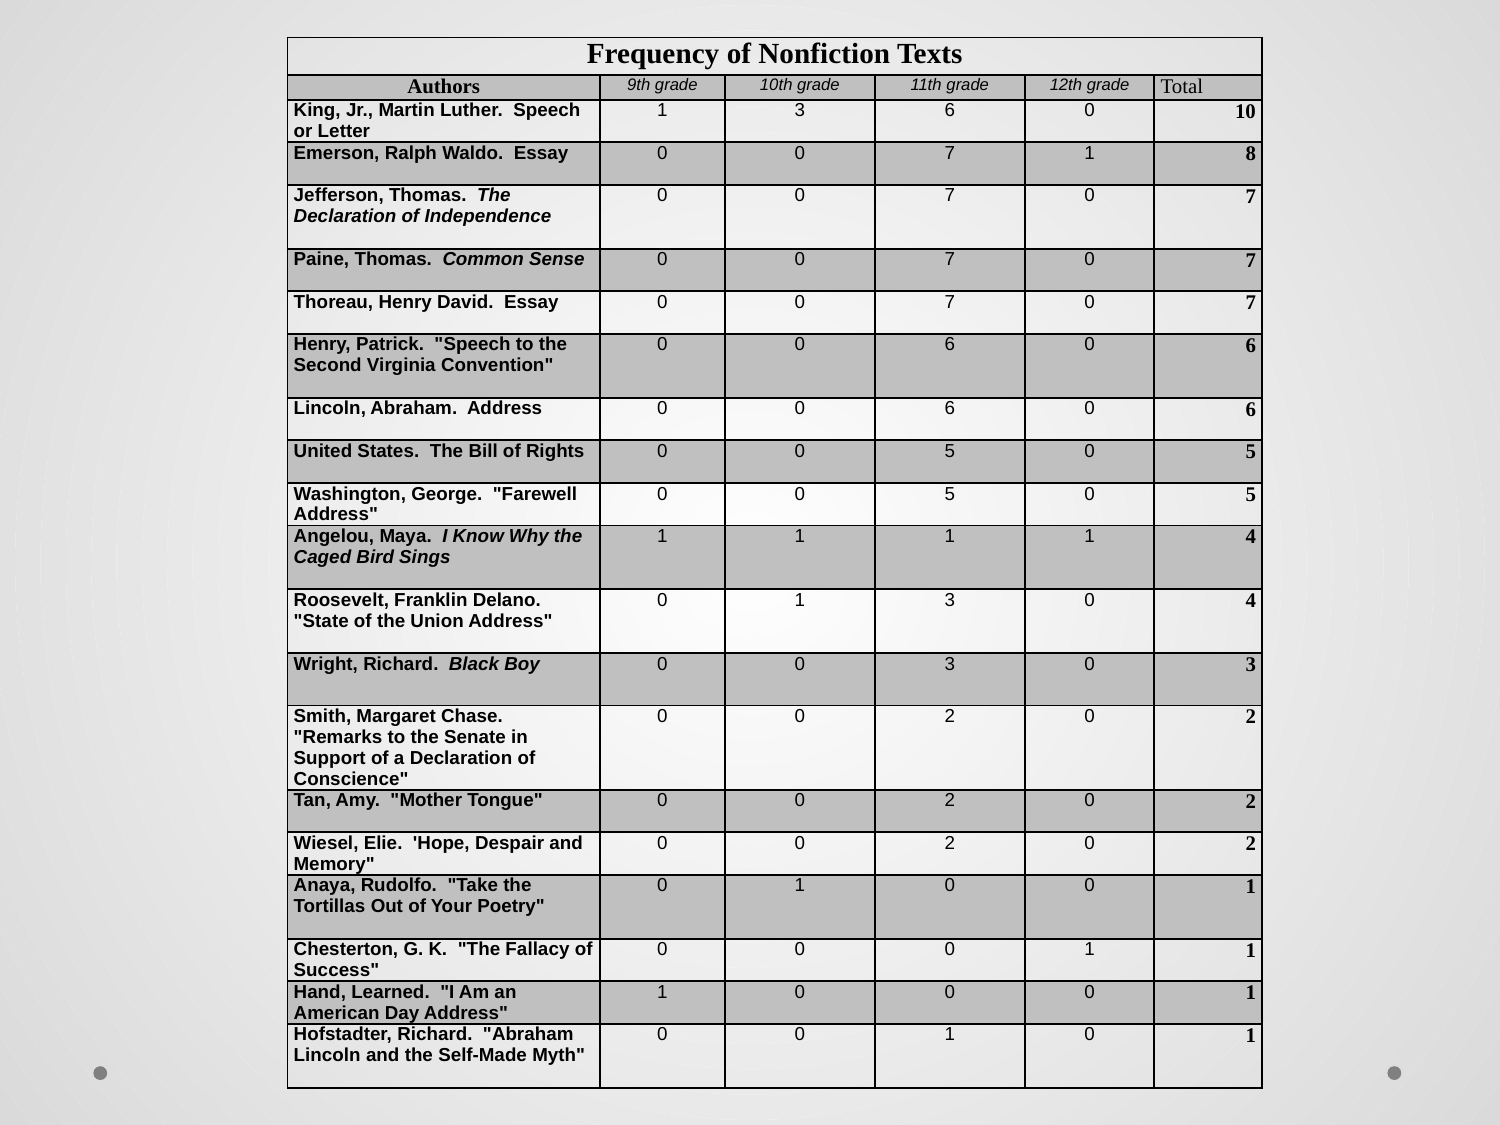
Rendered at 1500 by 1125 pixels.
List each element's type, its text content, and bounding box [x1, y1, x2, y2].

table_cell Authors [288, 76, 599, 99]
table_cell Thoreau, Henry David. Essay [288, 292, 599, 333]
table_cell 0 [601, 186, 724, 248]
table_cell Anaya, Rudolfo. "Take the Tortillas Out of Your Poetry" [288, 876, 599, 938]
table_cell Washington, George. "Farewell Address" [288, 484, 599, 525]
table_cell 7 [1155, 186, 1261, 248]
table_cell 0 [601, 250, 724, 290]
table_cell 2 [876, 833, 1024, 874]
table_cell 0 [876, 876, 1024, 938]
table_cell 0 [726, 940, 874, 980]
table_cell 1 [1155, 982, 1261, 1023]
table_cell 0 [1026, 706, 1153, 789]
table_cell 0 [601, 143, 724, 184]
table_cell Chesterton, G. K. "The Fallacy of Success" [288, 940, 599, 980]
table_cell 0 [726, 654, 874, 705]
table_cell 0 [1026, 335, 1153, 397]
table_cell Paine, Thomas. Common Sense [288, 250, 599, 290]
table_cell 0 [726, 982, 874, 1023]
table_cell 5 [876, 441, 1024, 482]
table_cell 0 [726, 1025, 874, 1087]
table_cell 0 [726, 292, 874, 333]
table_cell 0 [1026, 833, 1153, 874]
table_cell 3 [876, 590, 1024, 652]
table_cell 1 [726, 590, 874, 652]
table_cell 0 [1026, 791, 1153, 831]
table_cell 1 [1026, 143, 1153, 184]
table_cell 0 [726, 399, 874, 439]
table_cell 1 [876, 526, 1024, 588]
table_cell 0 [1026, 292, 1153, 333]
table_cell 0 [601, 833, 724, 874]
table_cell United States. The Bill of Rights [288, 441, 599, 482]
table_cell 0 [1026, 654, 1153, 705]
table_cell 1 [601, 101, 724, 141]
table_cell King, Jr., Martin Luther. Speech or Letter [288, 101, 599, 141]
table_cell 0 [601, 940, 724, 980]
table_cell Emerson, Ralph Waldo. Essay [288, 143, 599, 184]
table_cell Total [1155, 76, 1261, 99]
table_cell 1 [876, 1025, 1024, 1087]
table_cell Lincoln, Abraham. Address [288, 399, 599, 439]
table_cell Jefferson, Thomas. The Declaration of Independence [288, 186, 599, 248]
table_cell 0 [601, 484, 724, 525]
table_cell Tan, Amy. "Mother Tongue" [288, 791, 599, 831]
table_cell Roosevelt, Franklin Delano. "State of the Union Address" [288, 590, 599, 652]
table_cell 0 [1026, 441, 1153, 482]
table_cell 12th grade [1026, 76, 1153, 99]
table_cell 0 [726, 335, 874, 397]
table_cell 11th grade [876, 76, 1024, 99]
table_cell 2 [1155, 791, 1261, 831]
table_header Frequency of Nonfiction Texts [288, 38, 1261, 74]
table_cell 2 [876, 706, 1024, 789]
table_cell 5 [1155, 484, 1261, 525]
table_cell 0 [726, 833, 874, 874]
table_cell 3 [1155, 654, 1261, 705]
table_cell 0 [876, 982, 1024, 1023]
table_cell 1 [726, 876, 874, 938]
table_cell 0 [601, 1025, 724, 1087]
table_cell 0 [601, 441, 724, 482]
table_cell 0 [1026, 484, 1153, 525]
table_cell 1 [726, 526, 874, 588]
table_cell 0 [726, 250, 874, 290]
table_cell Angelou, Maya. I Know Why the Caged Bird Sings [288, 526, 599, 588]
table_cell 0 [726, 706, 874, 789]
table_cell 0 [601, 654, 724, 705]
table_cell 10th grade [726, 76, 874, 99]
table_cell 0 [601, 706, 724, 789]
table_cell 0 [1026, 590, 1153, 652]
table_cell 5 [876, 484, 1024, 525]
table_cell 7 [876, 186, 1024, 248]
table_cell 0 [601, 292, 724, 333]
table_cell 1 [1155, 876, 1261, 938]
table_cell 1 [601, 526, 724, 588]
table_cell 8 [1155, 143, 1261, 184]
table_cell 1 [1026, 940, 1153, 980]
table_cell 0 [726, 143, 874, 184]
table_cell 0 [726, 441, 874, 482]
table_cell 0 [1026, 250, 1153, 290]
table_cell 2 [1155, 833, 1261, 874]
table_cell 1 [601, 982, 724, 1023]
table_cell 1 [1155, 940, 1261, 980]
table_cell 0 [1026, 876, 1153, 938]
table_cell 3 [726, 101, 874, 141]
table_cell Hofstadter, Richard. "Abraham Lincoln and the Self-Made Myth" [288, 1025, 599, 1087]
table_cell 6 [876, 101, 1024, 141]
table_cell 7 [876, 292, 1024, 333]
table_cell 0 [1026, 186, 1153, 248]
table_cell Wright, Richard. Black Boy [288, 654, 599, 705]
table_cell 0 [1026, 101, 1153, 141]
table_cell 10 [1155, 101, 1261, 141]
table_cell 0 [726, 186, 874, 248]
table_cell 0 [726, 791, 874, 831]
table_cell 7 [1155, 292, 1261, 333]
table_cell 3 [876, 654, 1024, 705]
table_cell 9th grade [601, 76, 724, 99]
table_cell 0 [601, 335, 724, 397]
table_cell 0 [601, 791, 724, 831]
table_cell 6 [876, 335, 1024, 397]
table_cell 0 [601, 590, 724, 652]
table_cell Henry, Patrick. "Speech to the Second Virginia Convention" [288, 335, 599, 397]
table_cell 4 [1155, 590, 1261, 652]
table_cell 0 [1026, 399, 1153, 439]
table_cell 0 [726, 484, 874, 525]
table_cell 4 [1155, 526, 1261, 588]
table_cell 5 [1155, 441, 1261, 482]
table_cell 7 [876, 143, 1024, 184]
table_cell 0 [1026, 982, 1153, 1023]
table_cell 7 [876, 250, 1024, 290]
table_cell 6 [876, 399, 1024, 439]
table_cell Smith, Margaret Chase. "Remarks to the Senate in Support of a Declaration of Conscience" [288, 706, 599, 789]
table_cell 1 [1026, 526, 1153, 588]
table_cell 6 [1155, 399, 1261, 439]
table_cell Wiesel, Elie. 'Hope, Despair and Memory" [288, 833, 599, 874]
table_cell 1 [1155, 1025, 1261, 1087]
table_cell 2 [1155, 706, 1261, 789]
table_cell 7 [1155, 250, 1261, 290]
table_cell 2 [876, 791, 1024, 831]
table_cell 0 [1026, 1025, 1153, 1087]
table_cell 0 [601, 399, 724, 439]
table_cell 0 [601, 876, 724, 938]
table_cell Hand, Learned. "I Am an American Day Address" [288, 982, 599, 1023]
table_cell 0 [876, 940, 1024, 980]
table_cell 6 [1155, 335, 1261, 397]
